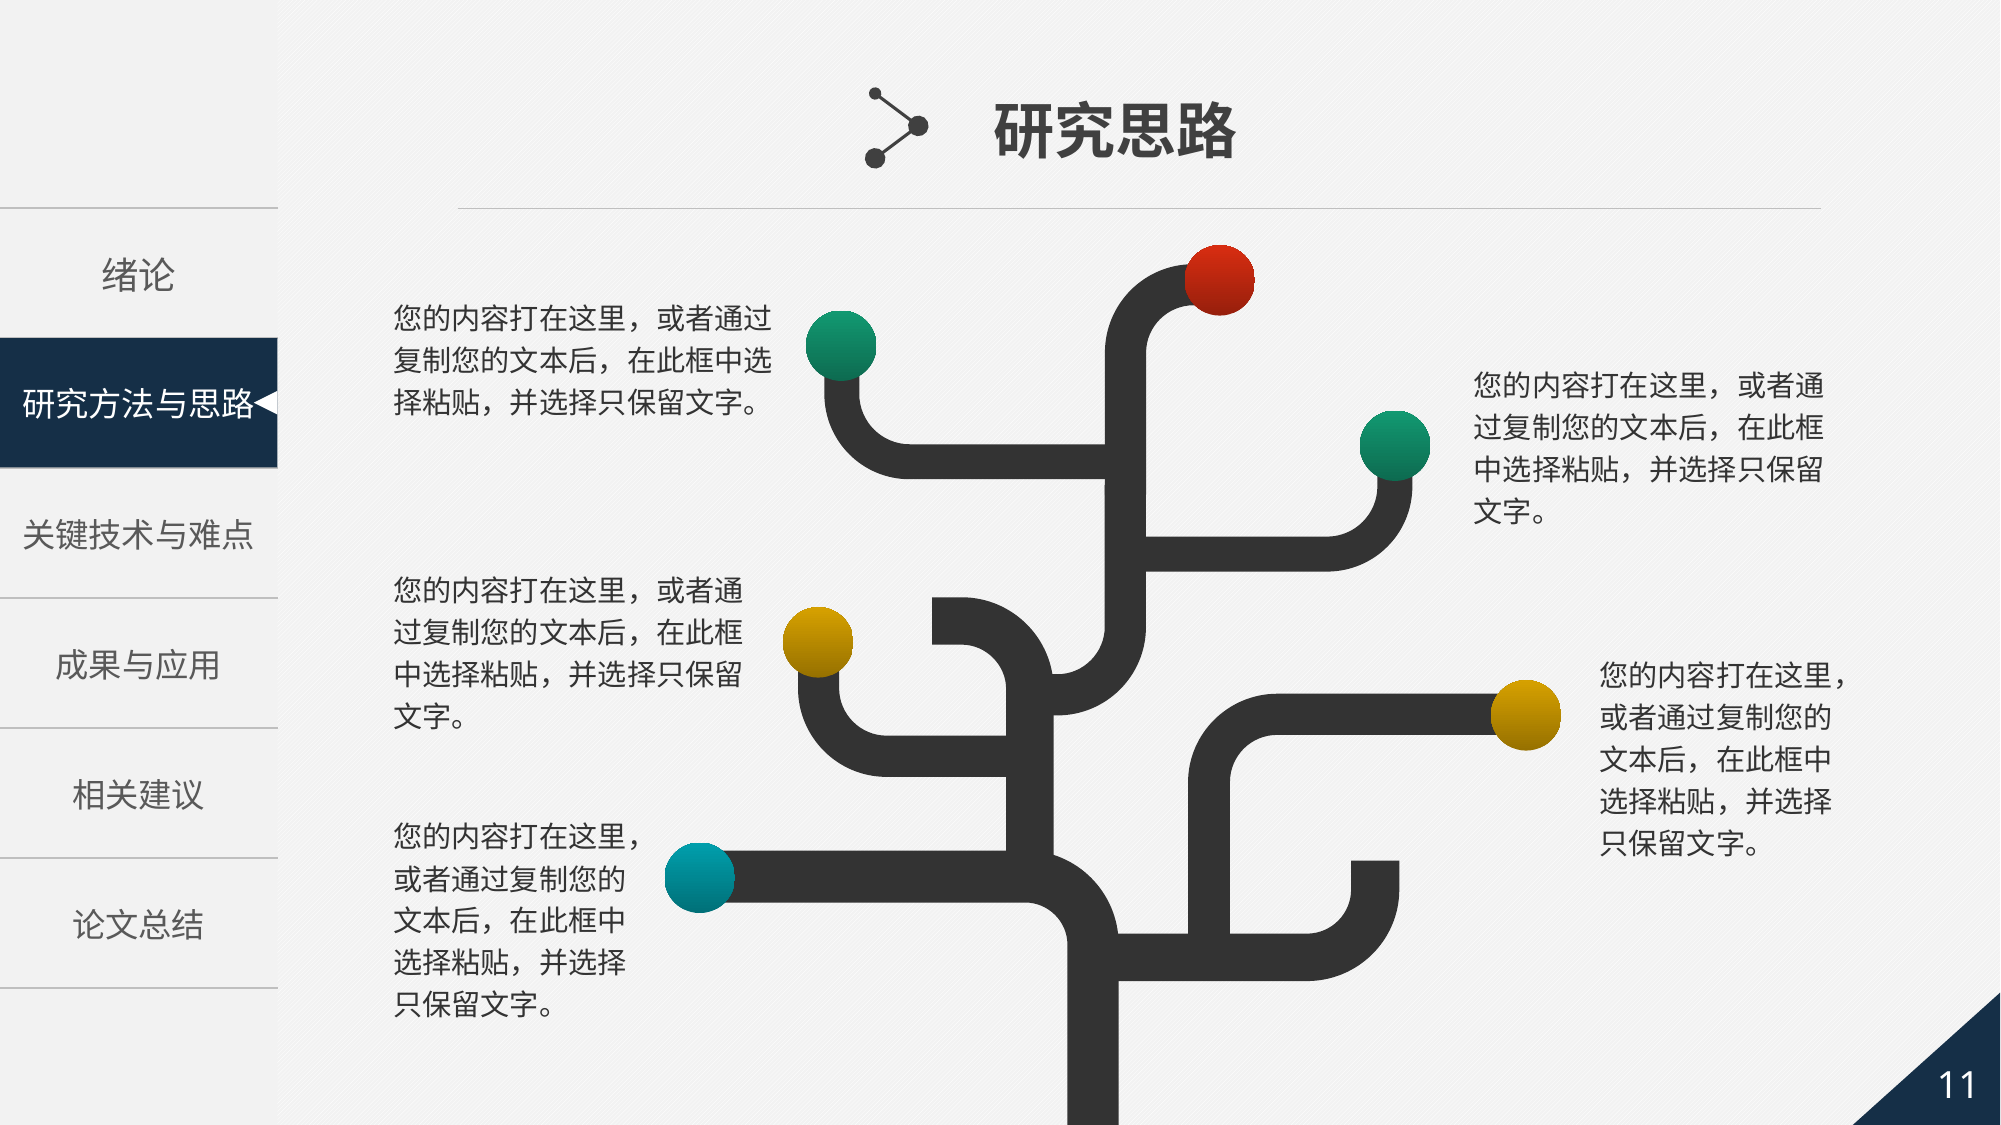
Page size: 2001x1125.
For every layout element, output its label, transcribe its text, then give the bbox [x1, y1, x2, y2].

text_box 您的内容打在这里，或者通过复制您的文本后，在此框中选择粘贴，并选择只保留文字。 [378, 804, 652, 1029]
text_box [724, 850, 1119, 1125]
text_box [932, 597, 1054, 878]
text_box [1188, 693, 1496, 966]
text_box [1146, 478, 1413, 572]
text_box [1028, 495, 1146, 716]
text_box [824, 378, 1104, 480]
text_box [875, 93, 919, 159]
text_box [1093, 860, 1400, 982]
text_box [804, 309, 878, 383]
text_box 您的内容打在这里，或者通过复制您的文本后，在此框中选择粘贴，并选择只保留文字。 [1584, 642, 1851, 868]
text_box [663, 841, 736, 915]
text_box [1104, 264, 1193, 495]
text_box 您的内容打在这里，或者通过复制您的文本后，在此框中选择粘贴，并选择只保留文字。 [378, 558, 773, 741]
text_box [1358, 409, 1432, 482]
text_box [781, 606, 855, 679]
text_box [1489, 679, 1563, 752]
text_box [798, 672, 1029, 777]
text_box 您的内容打在这里，或者通过复制您的文本后，在此框中选择粘贴，并选择只保留文字。 [378, 285, 792, 427]
text_box 您的内容打在这里，或者通过复制您的文本后，在此框中选择粘贴，并选择只保留文字。 [1459, 353, 1851, 536]
text_box 研究思路 [979, 84, 1254, 173]
text_box [1183, 244, 1256, 317]
